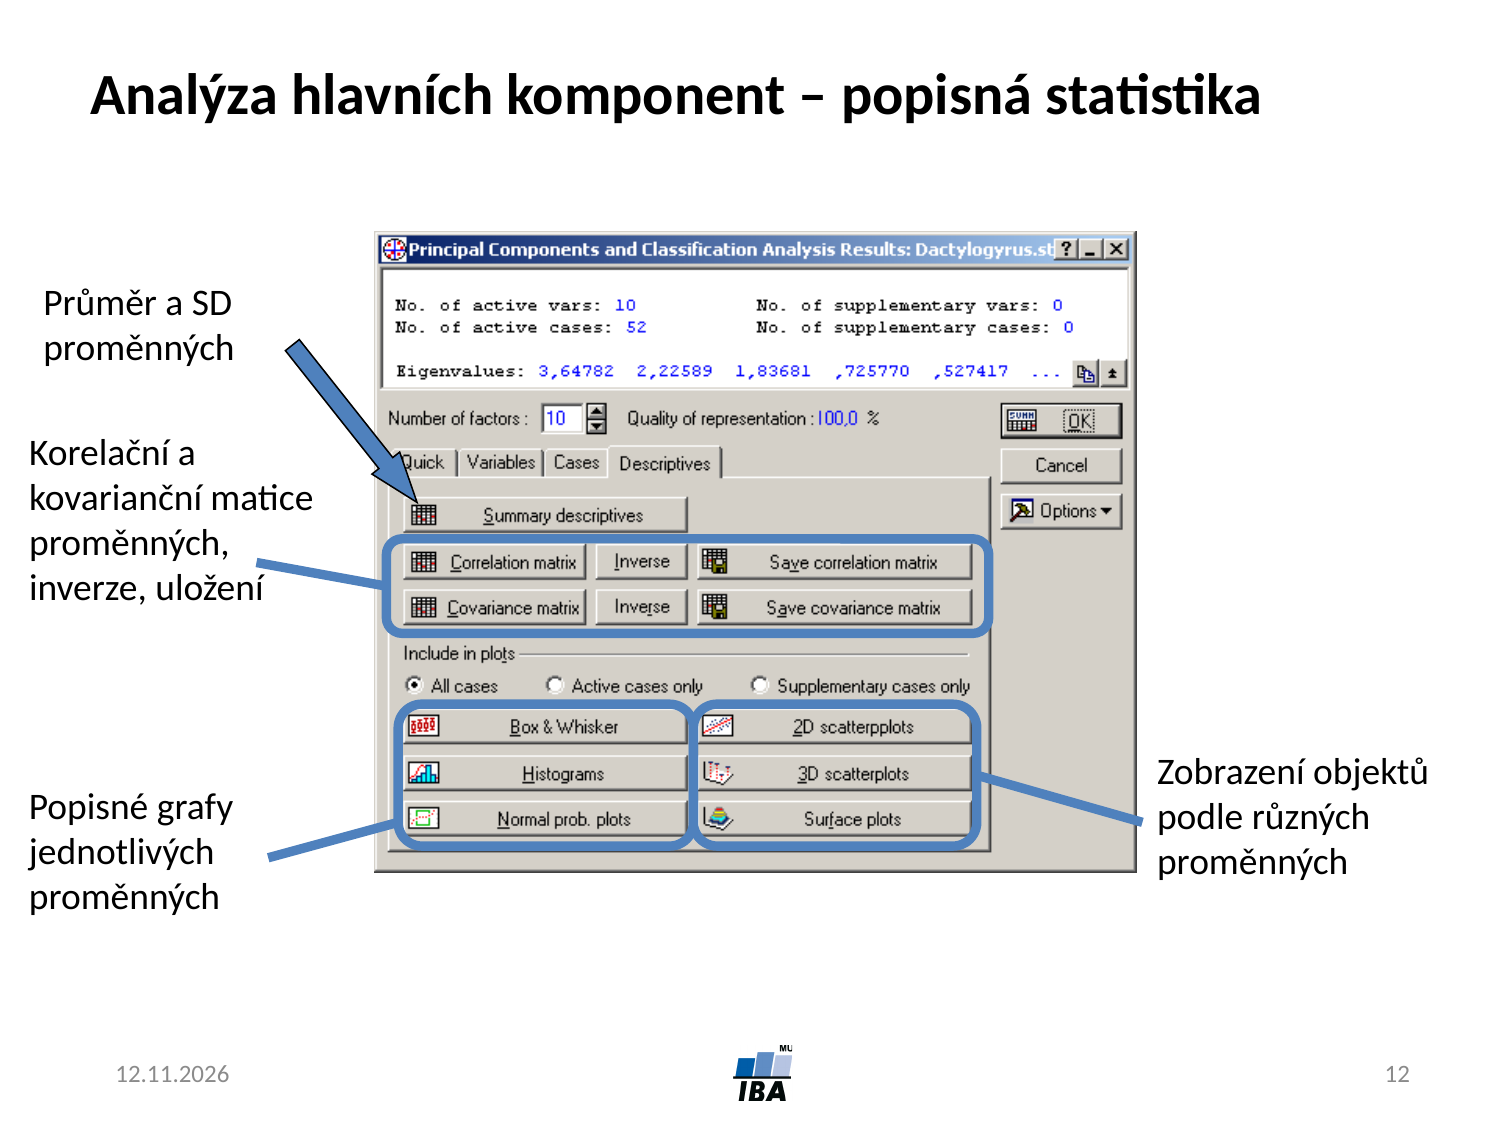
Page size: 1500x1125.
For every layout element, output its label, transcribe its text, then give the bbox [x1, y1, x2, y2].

text_box Popisné grafy jednotlivých proměnných [14, 775, 396, 925]
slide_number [100, 1043, 451, 1103]
text_box Průměr a SD proměnných [28, 270, 363, 375]
text_box [285, 339, 369, 457]
text_box Korelační a kovarianční matice proměnných, inverze, uložení [14, 420, 337, 616]
slide_number 12 [1074, 1043, 1425, 1103]
picture [374, 231, 1138, 873]
text_box Zobrazení objektů podle různých proměnných [1142, 739, 1483, 890]
title Analýza hlavních komponent – popisná statistika [75, 45, 1425, 138]
